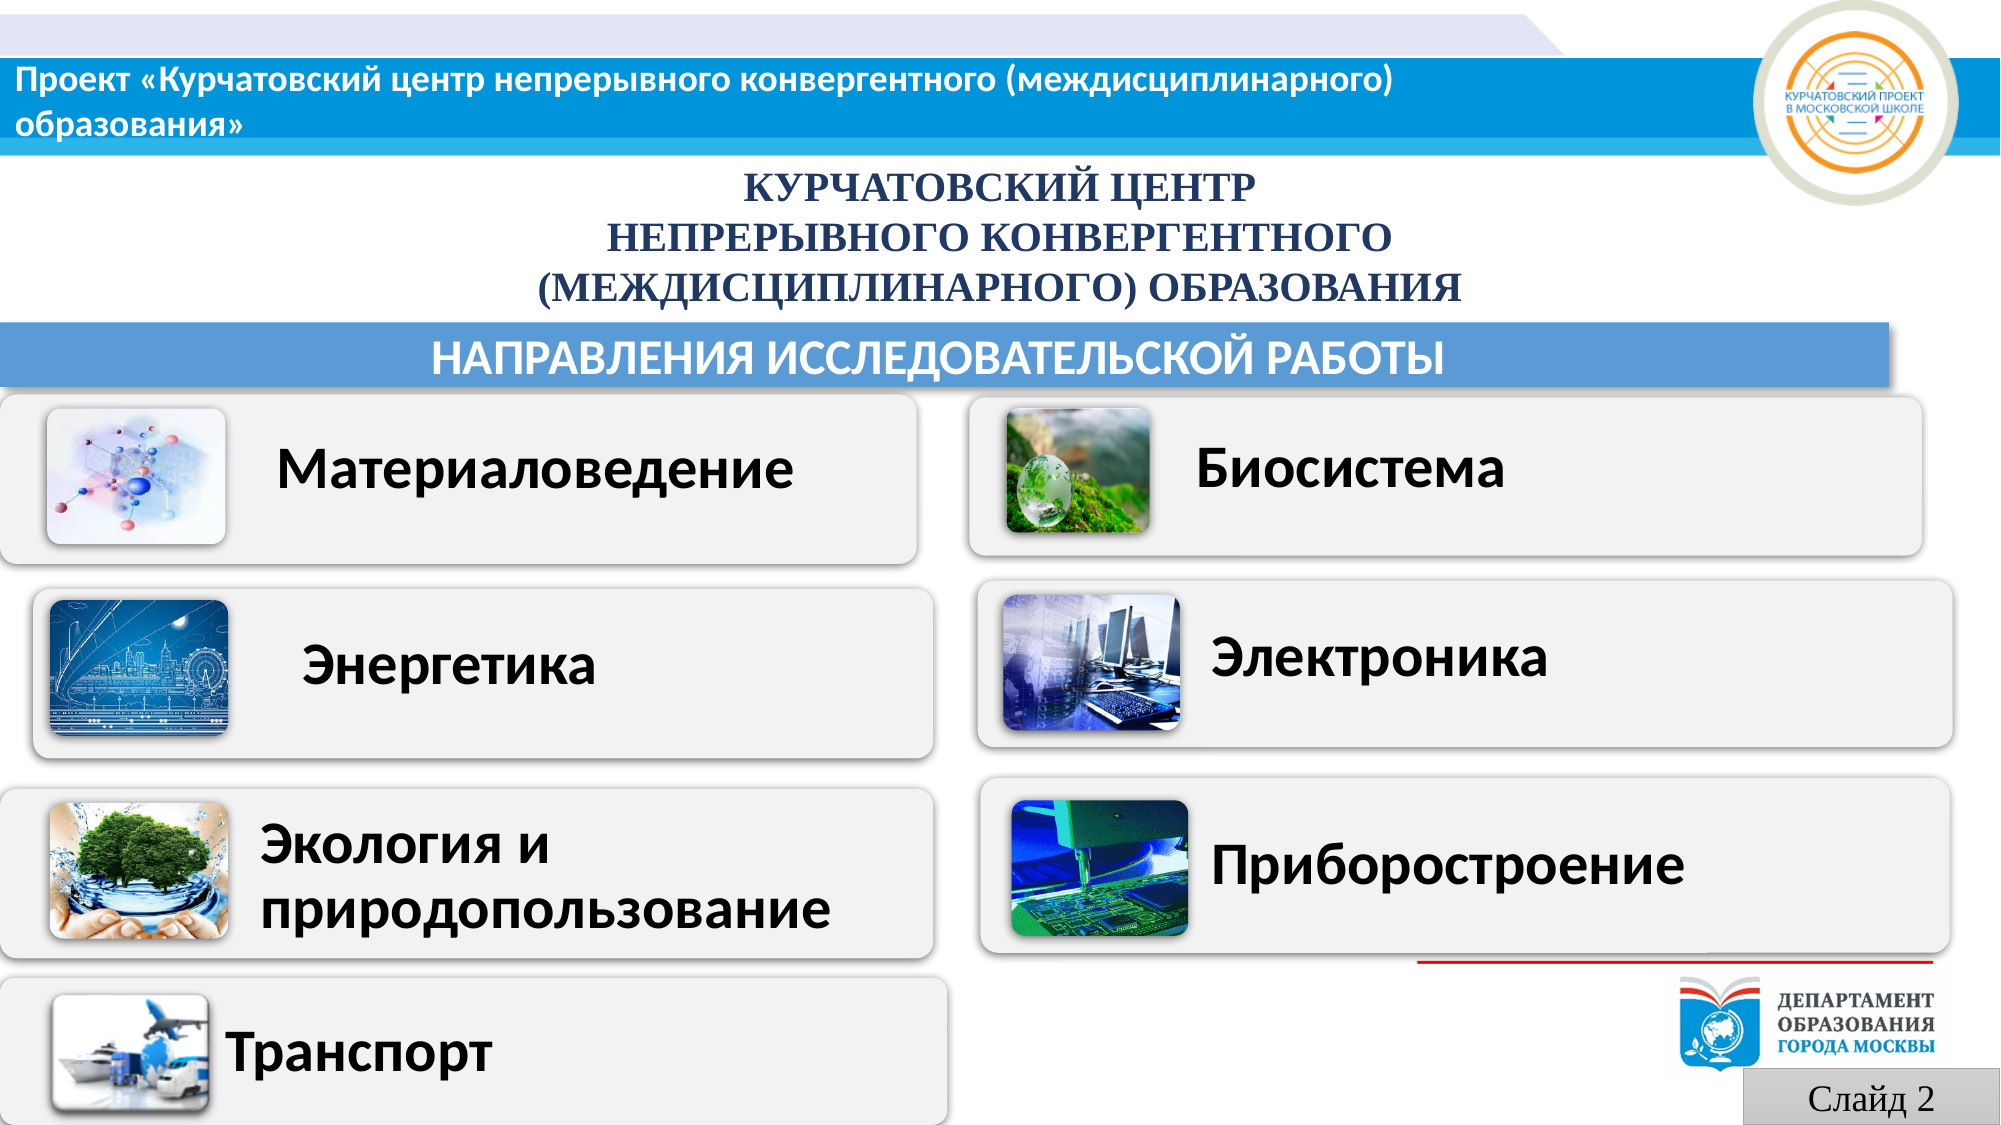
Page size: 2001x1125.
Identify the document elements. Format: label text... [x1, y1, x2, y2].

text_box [0, 977, 948, 1125]
text_box Слайд 2 [1743, 1068, 2000, 1125]
text_box НАПРАВЛЕНИЯ ИССЛЕДОВАТЕЛЬСКОЙ РАБОТЫ [0, 321, 1890, 388]
picture [0, 0, 2001, 1125]
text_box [977, 580, 1953, 748]
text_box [33, 588, 934, 759]
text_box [969, 397, 1922, 556]
text_box Проект «Курчатовский центр непрерывного конвергентного (междисциплинарного) образования» [0, 46, 1580, 152]
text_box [980, 777, 1950, 953]
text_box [0, 391, 927, 564]
text_box КУРЧАТОВСКИЙ ЦЕНТР НЕПРЕРЫВНОГО КОНВЕРГЕНТНОГО (МЕЖДИСЦИПЛИНАРНОГО) ОБРАЗОВАНИЯ [0, 152, 2000, 318]
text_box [0, 788, 934, 962]
